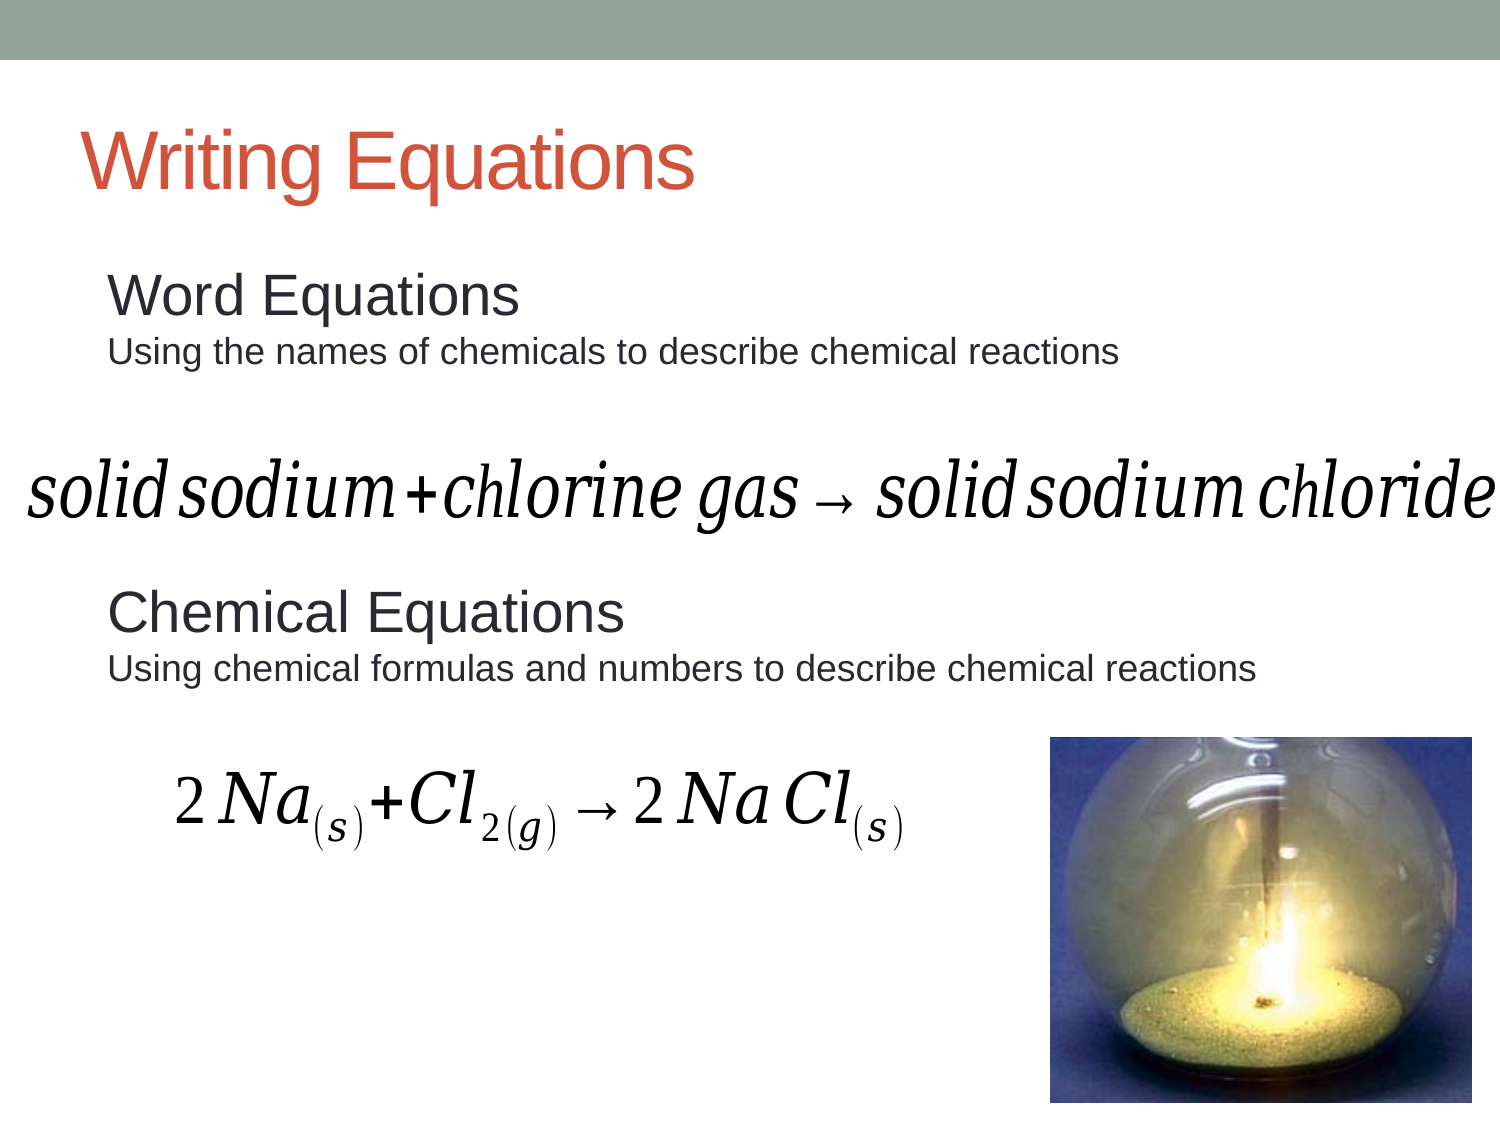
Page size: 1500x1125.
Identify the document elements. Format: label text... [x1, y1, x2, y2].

picture [1049, 737, 1473, 1104]
text_box Word Equations Using the names of chemicals to describe chemical reactions [92, 249, 1355, 380]
text_box Chemical Equations Using chemical formulas and numbers to describe chemical reactions [92, 566, 1398, 697]
title Writing Equations [65, 75, 1415, 238]
